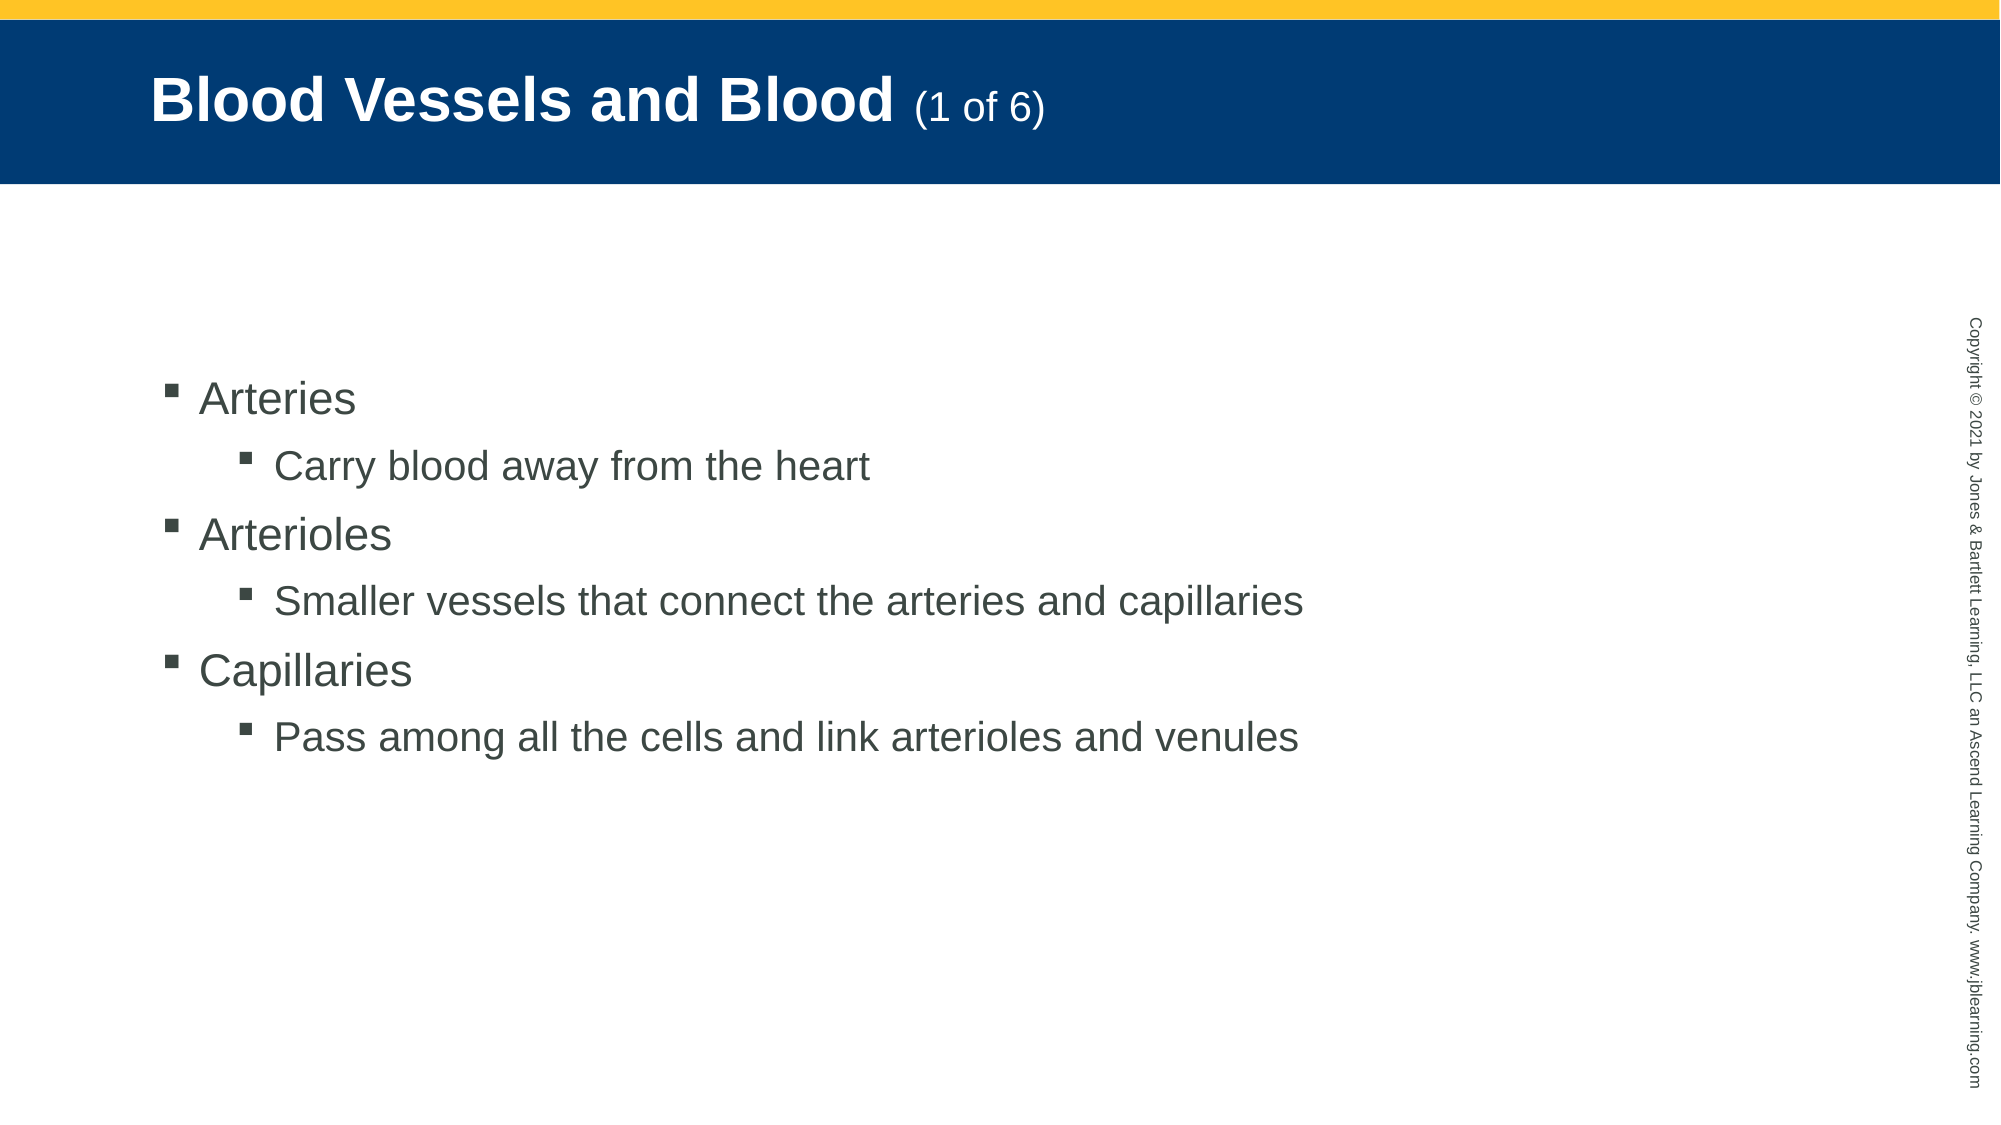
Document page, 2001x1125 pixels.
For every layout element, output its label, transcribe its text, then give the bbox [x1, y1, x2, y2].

title Blood Vessels and Blood (1 of 6) [0, 19, 2000, 185]
list Arteries Carry blood away from the heart Arterioles Smaller vessels that connect the arteries and capillaries Capillaries Pass among all the cells and link arterioles and venules [146, 361, 1859, 1016]
